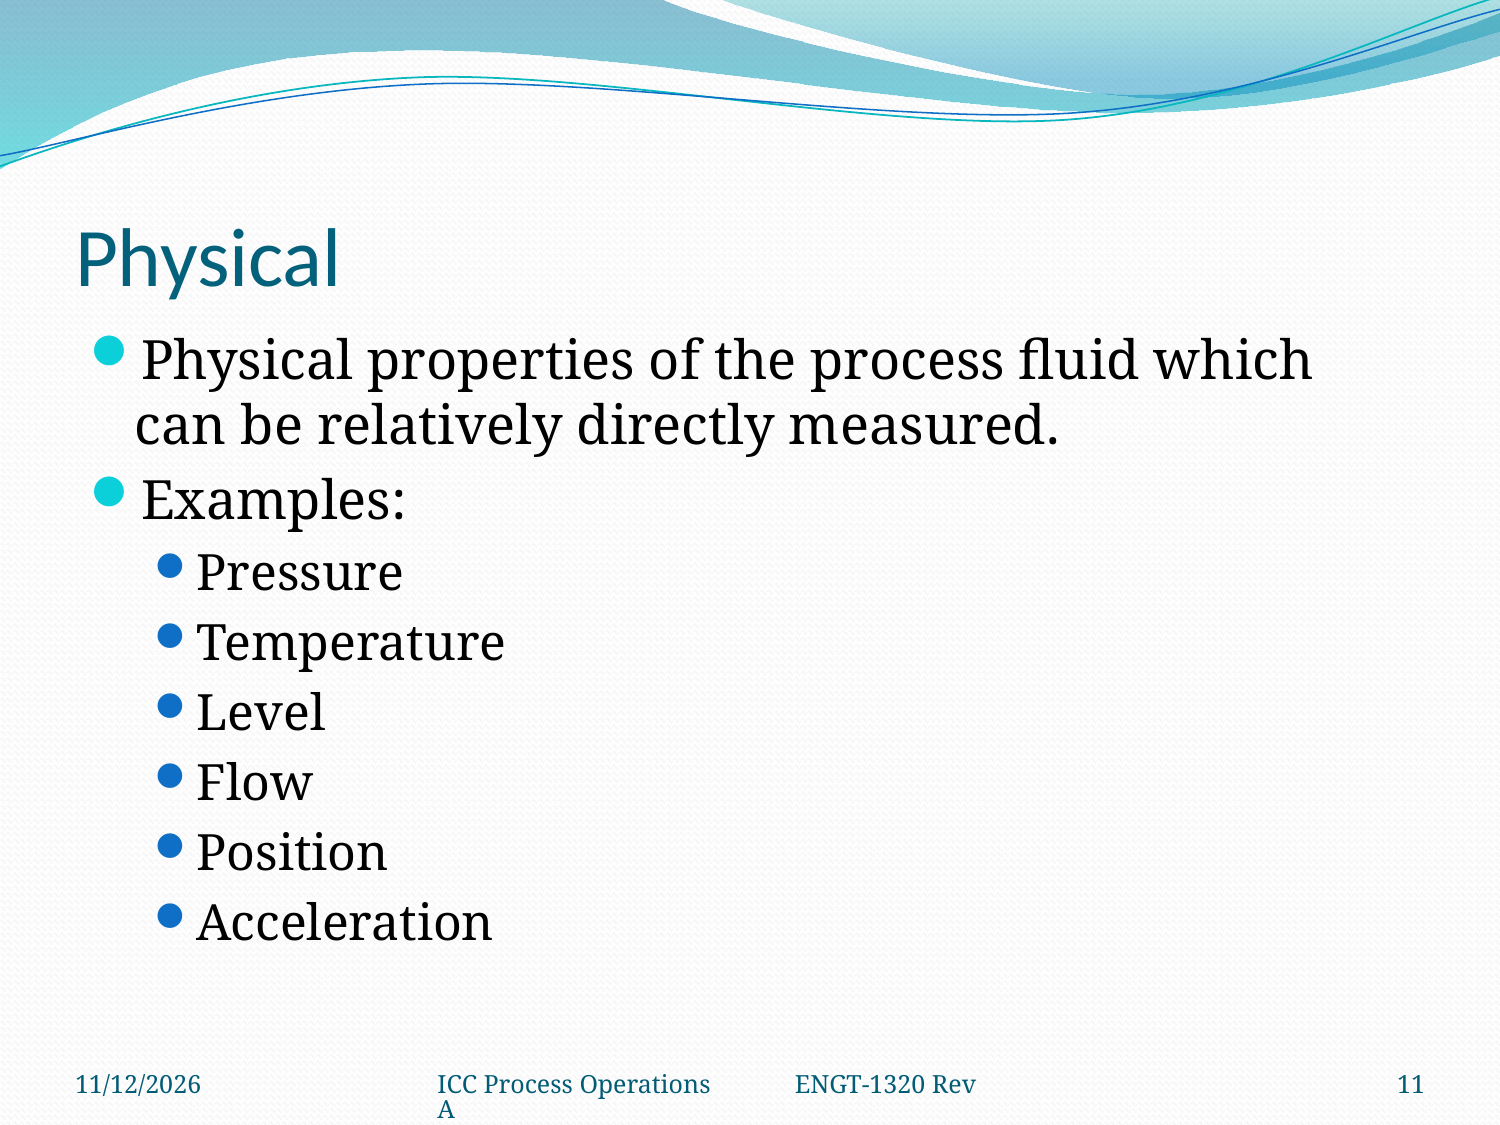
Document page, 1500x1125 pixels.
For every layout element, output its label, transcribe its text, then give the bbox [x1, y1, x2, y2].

footer ICC Process Operations ENGT-1320 Rev A [437, 1042, 988, 1103]
title Physical [75, 115, 1425, 303]
list Physical properties of the process fluid which can be relatively directly measured. Examples: Pressure Temperature Level Flow Position Acceleration [75, 317, 1425, 1038]
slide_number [75, 1042, 425, 1103]
slide_number 11 [1299, 1042, 1425, 1103]
